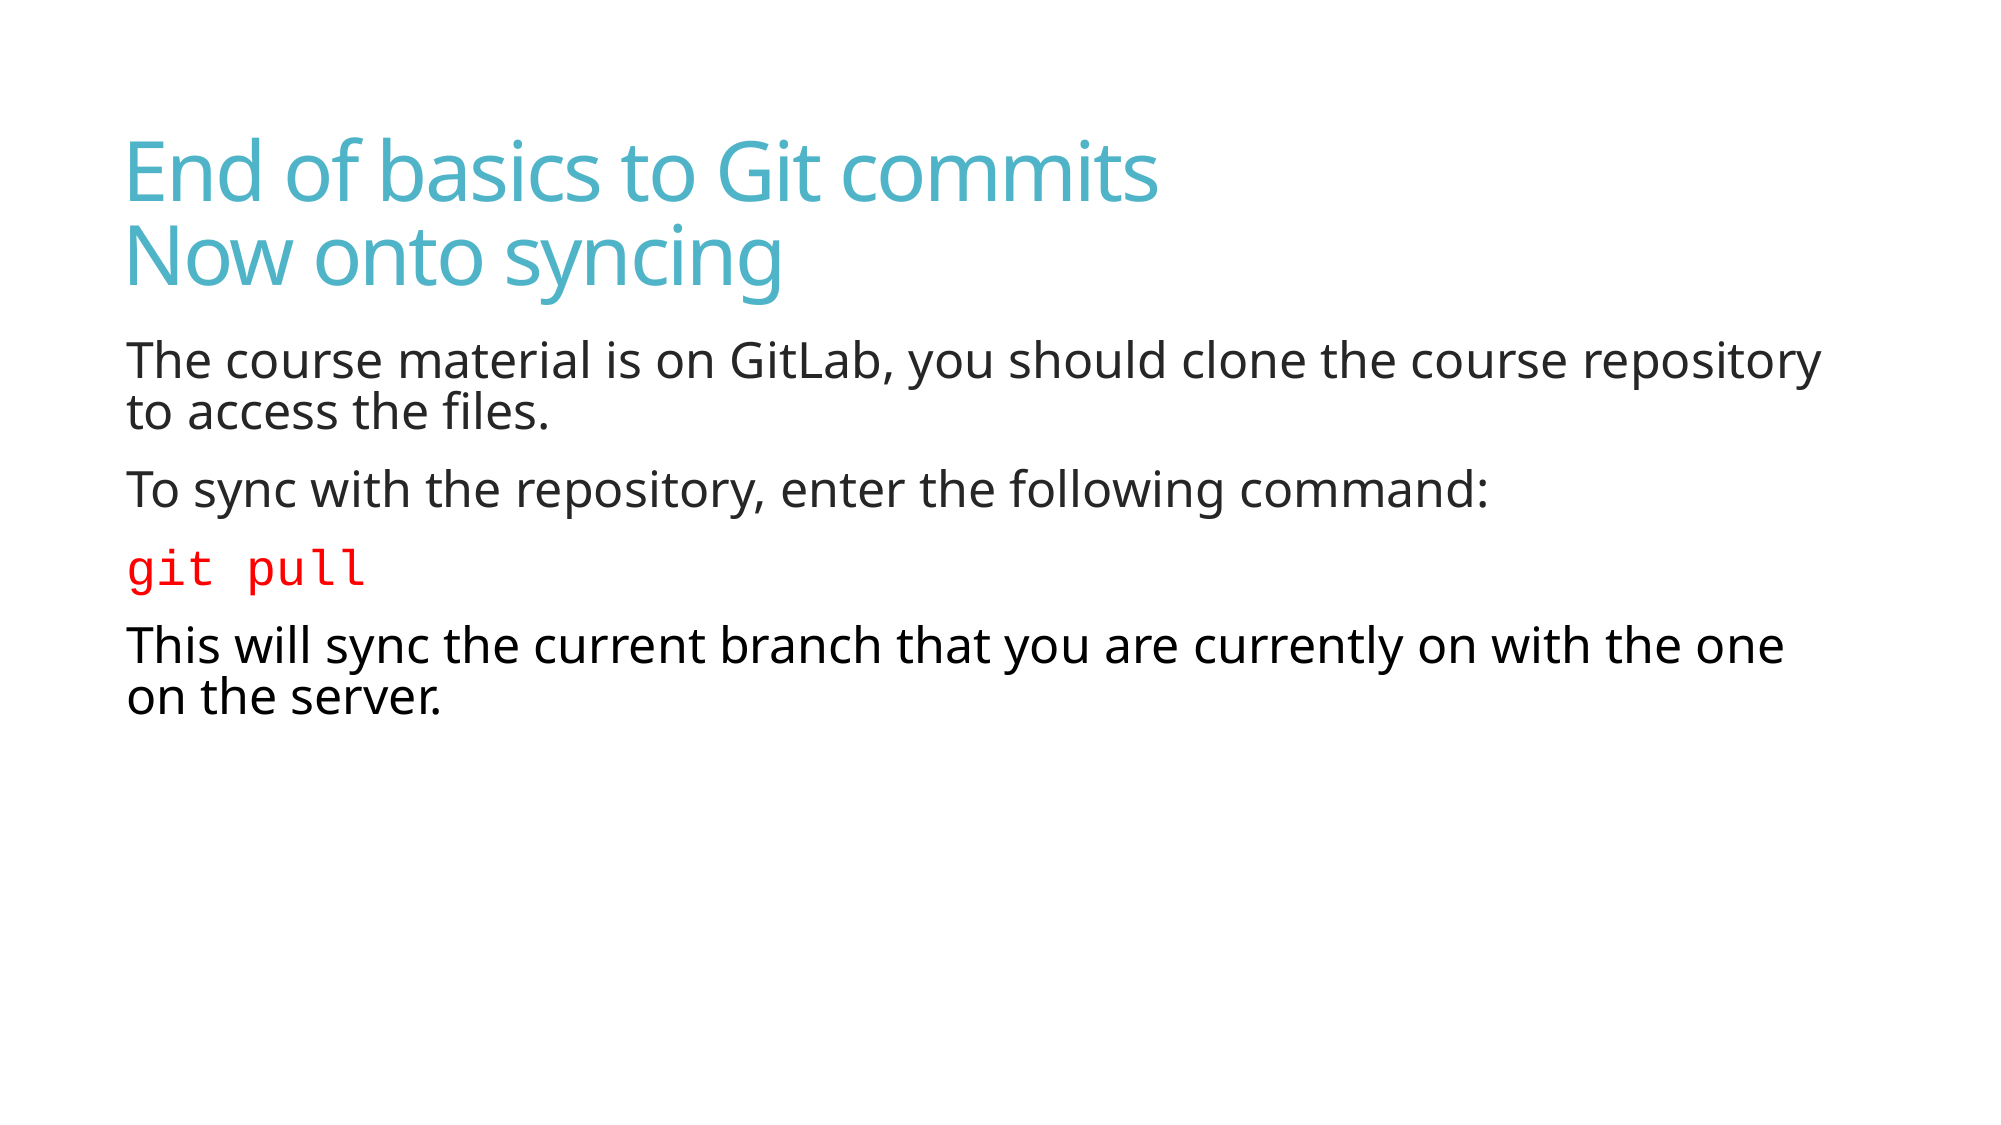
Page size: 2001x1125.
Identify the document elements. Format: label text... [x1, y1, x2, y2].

list The course material is on GitLab, you should clone the course repository to access the files. To sync with the repository, enter the following command: git pull This will sync the current branch that you are currently on with the one on the server. [111, 329, 1876, 948]
title End of basics to Git commits Now onto syncing [107, 81, 1875, 354]
